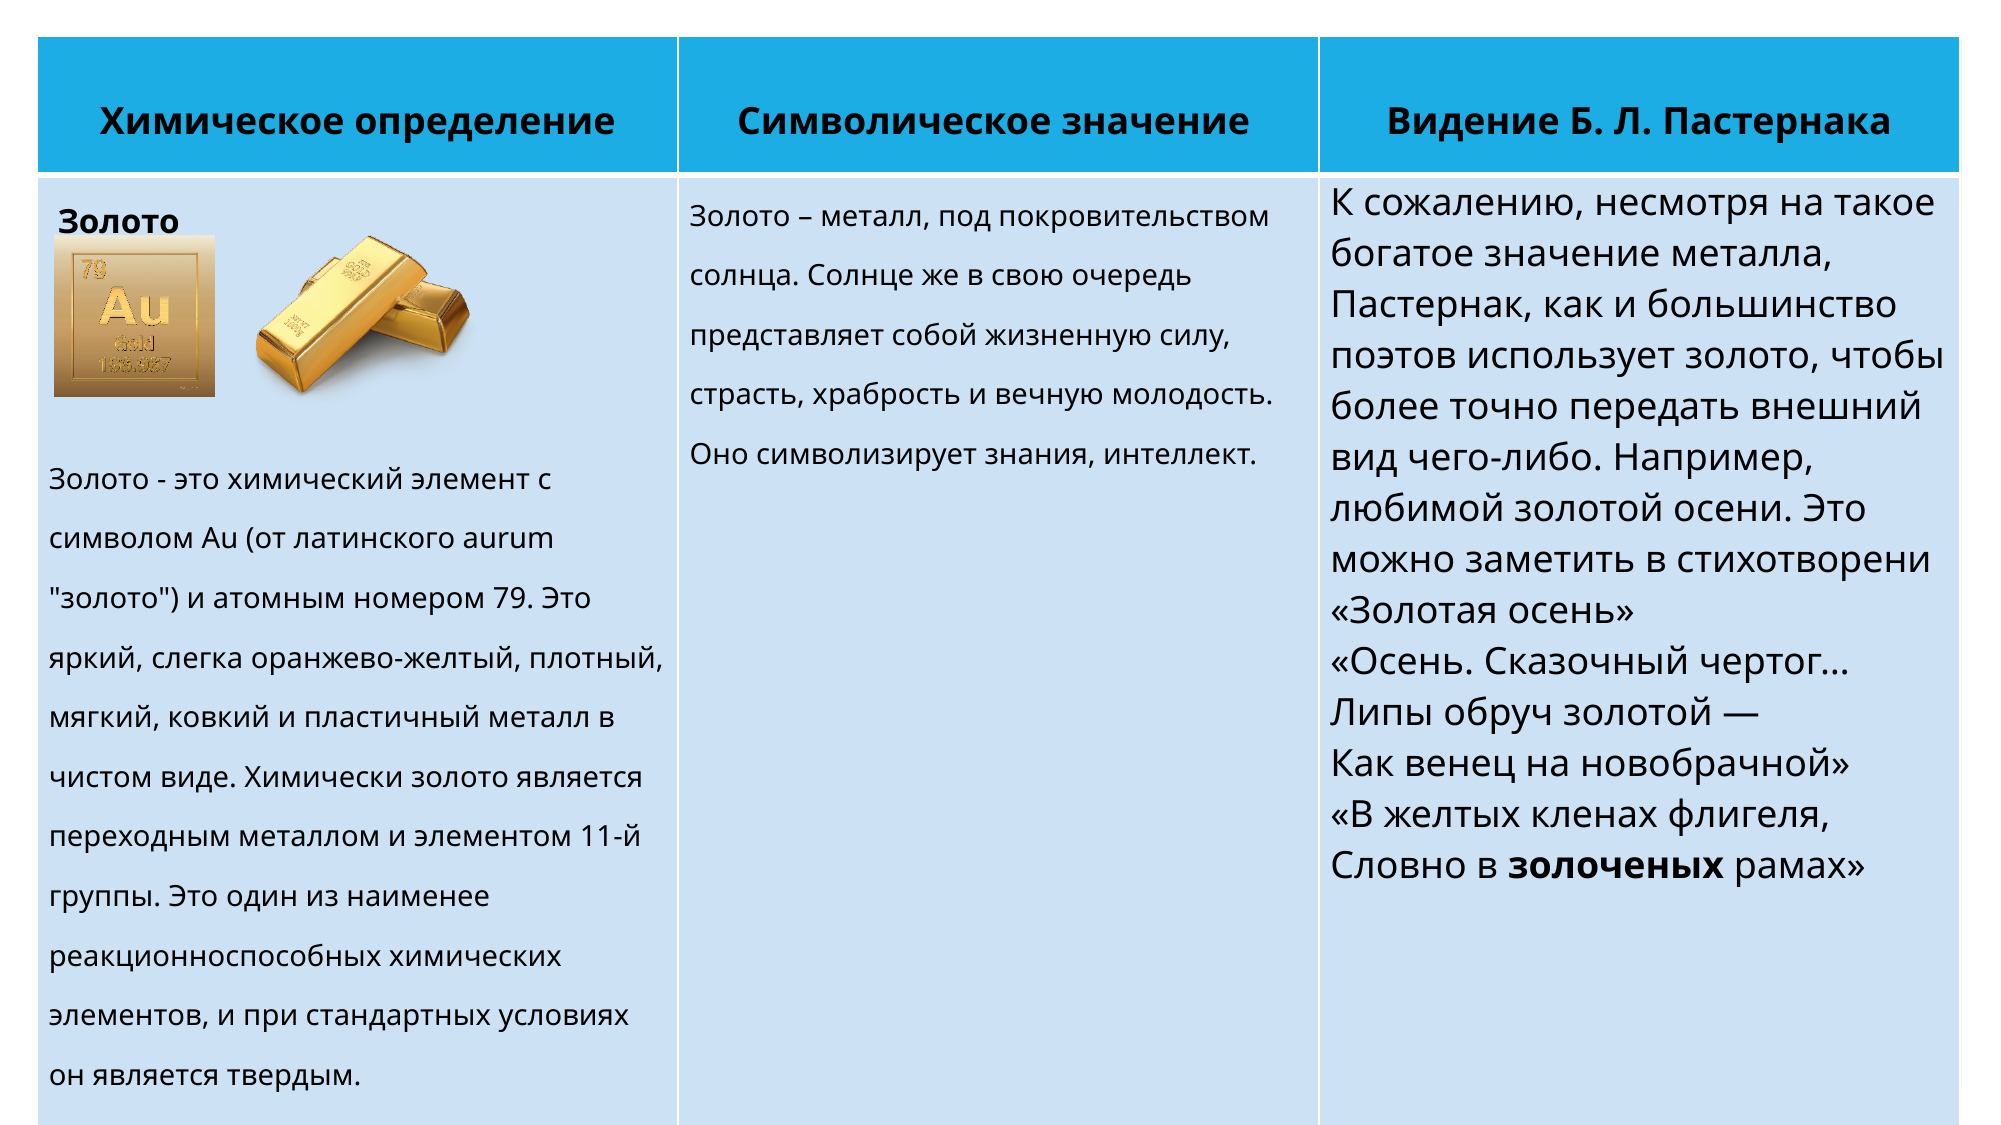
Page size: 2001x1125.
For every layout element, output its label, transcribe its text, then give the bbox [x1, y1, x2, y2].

table_cell Золото – металл, под покровительством солнца. Солнце же в свою очередь представляет собой жизненную силу, страсть, храбрость и вечную молодость. Оно символизирует знания, интеллект. [679, 178, 1318, 1125]
table_header Химическое определение [38, 37, 677, 172]
picture [250, 235, 482, 412]
table_header Символическое значение [679, 37, 1318, 172]
table_header Видение Б. Л. Пастернака [1320, 37, 1959, 172]
picture [54, 235, 215, 397]
table_cell К сожалению, несмотря на такое богатое значение металла, Пастернак, как и большинство поэтов использует золото, чтобы более точно передать внешний вид чего-либо. Например, любимой золотой осени. Это можно заметить в стихотворени «Золотая осень» «Осень. Сказочный чертог…Липы обруч золотой — Как венец на новобрачной» «В желтых кленах флигеля, Словно в золоченых рамах» [1320, 178, 1959, 1125]
table_cell Золото Золото - это химический элемент с символом Au (от латинского aurum "золото") и атомным номером 79. Это яркий, слегка оранжево-желтый, плотный, мягкий, ковкий и пластичный металл в чистом виде. Химически золото является переходным металлом и элементом 11-й группы. Это один из наименее реакционноспособных химических элементов, и при стандартных условиях он является твердым. [38, 178, 677, 1125]
